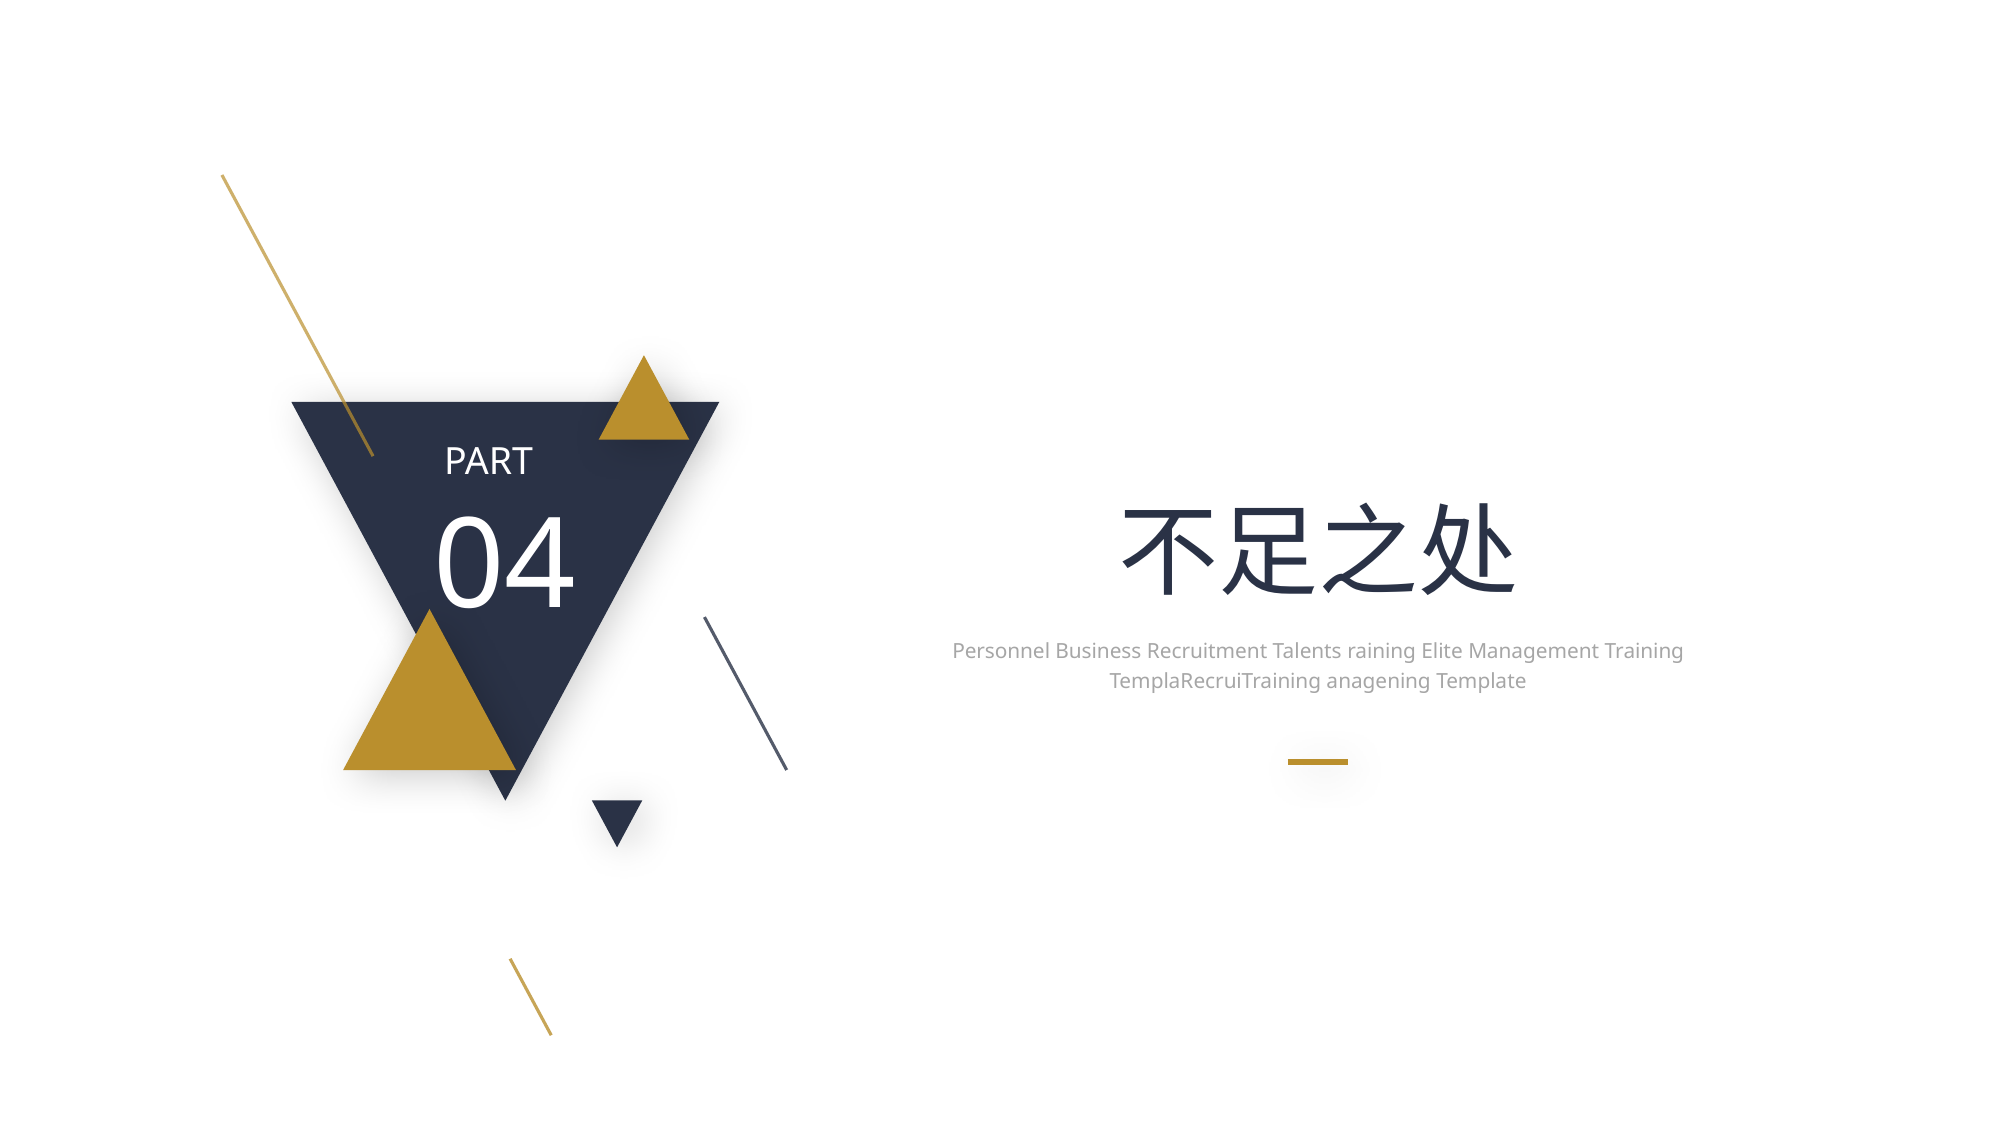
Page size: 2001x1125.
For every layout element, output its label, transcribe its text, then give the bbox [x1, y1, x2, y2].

text_box Personnel Business Recruitment Talents raining Elite Management Training TemplaRecruiTraining anagening Template [839, 624, 1798, 730]
text_box [590, 799, 645, 850]
text_box PART [429, 429, 580, 490]
text_box [319, 400, 689, 756]
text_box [704, 616, 787, 770]
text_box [221, 174, 374, 457]
text_box [501, 793, 511, 803]
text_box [510, 958, 552, 1036]
text_box 不足之处 [1103, 480, 1533, 616]
text_box 04 [418, 475, 592, 641]
text_box [695, 400, 722, 431]
text_box [596, 353, 692, 441]
text_box [341, 628, 518, 772]
